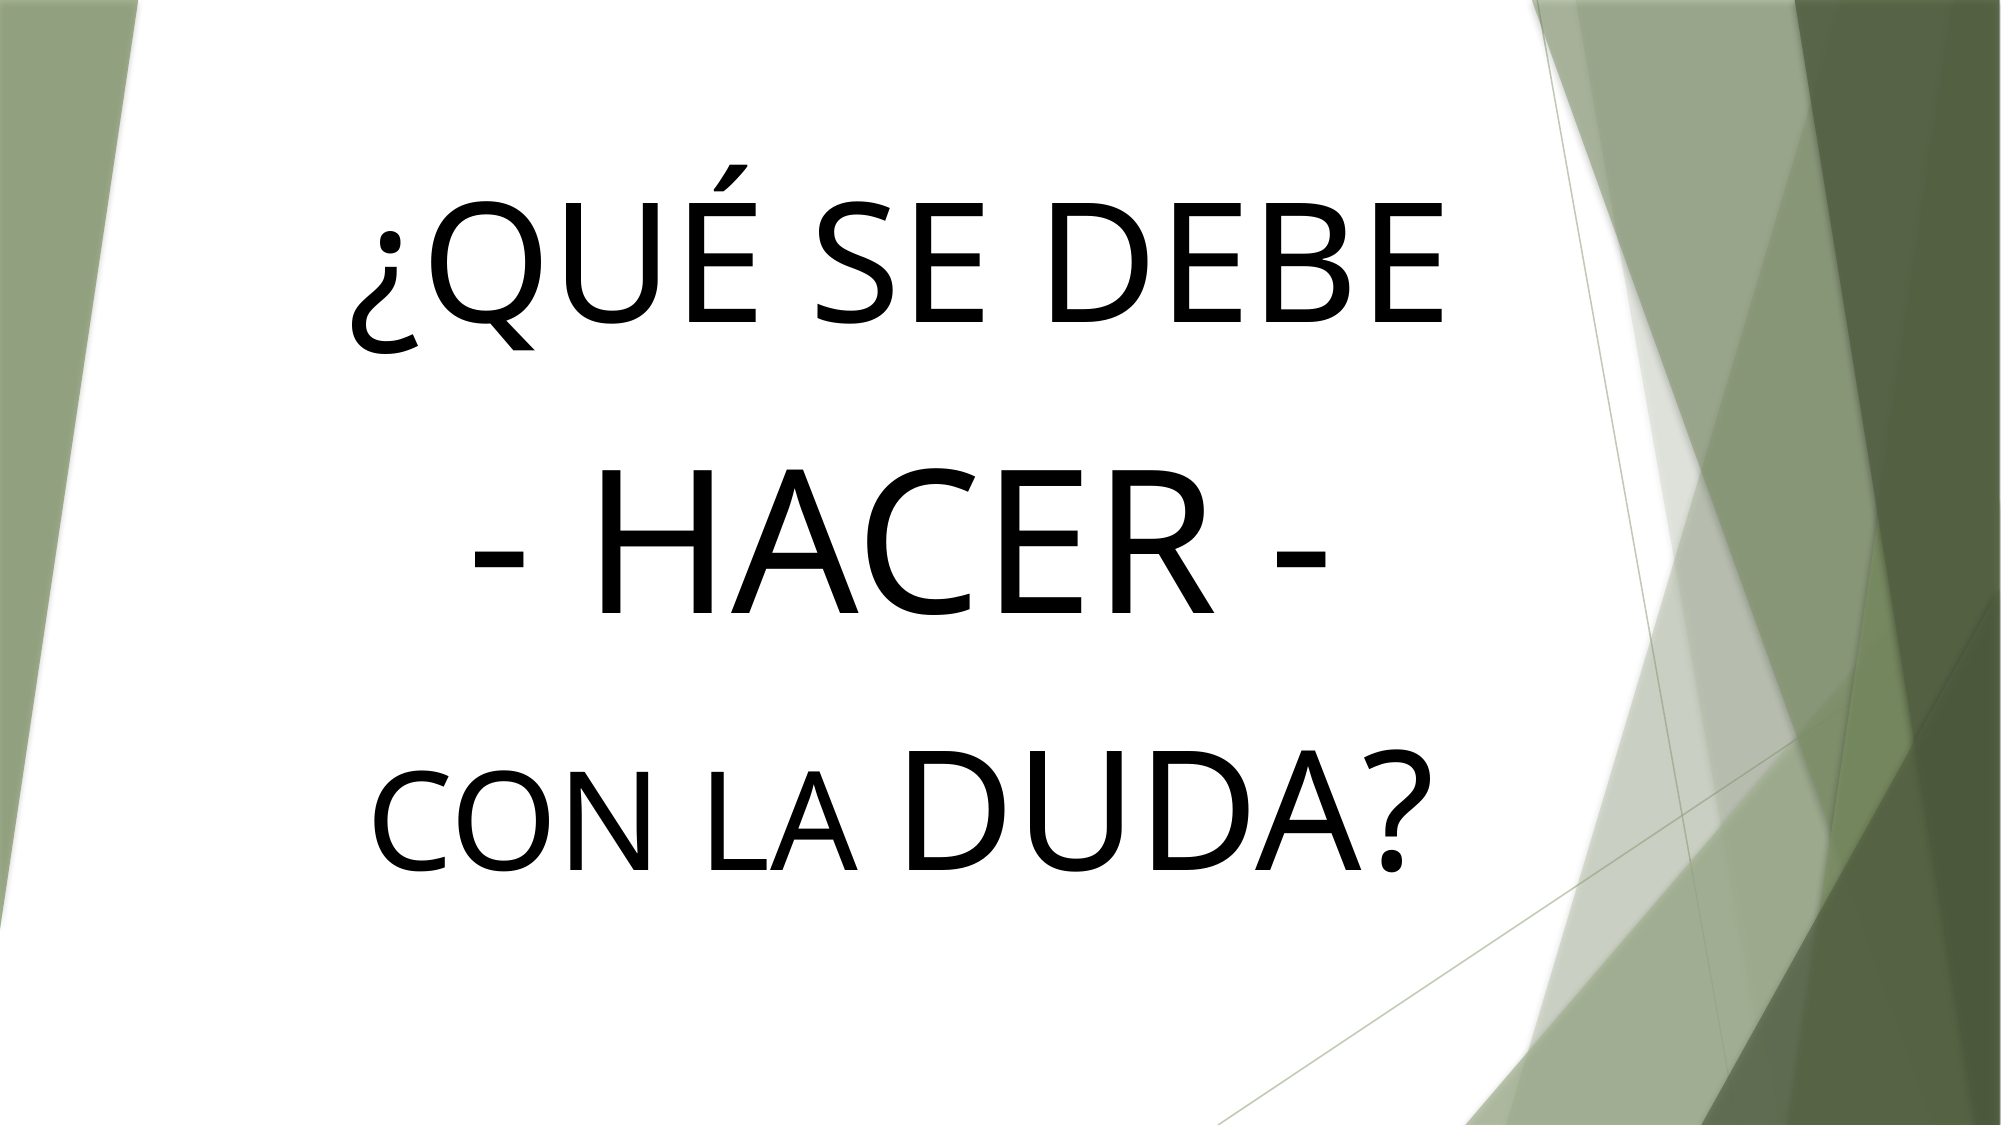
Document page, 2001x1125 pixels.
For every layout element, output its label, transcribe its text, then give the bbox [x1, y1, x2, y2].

text_box ¿QUÉ SE DEBE - HACER - CON LA DUDA? [333, 118, 1468, 912]
